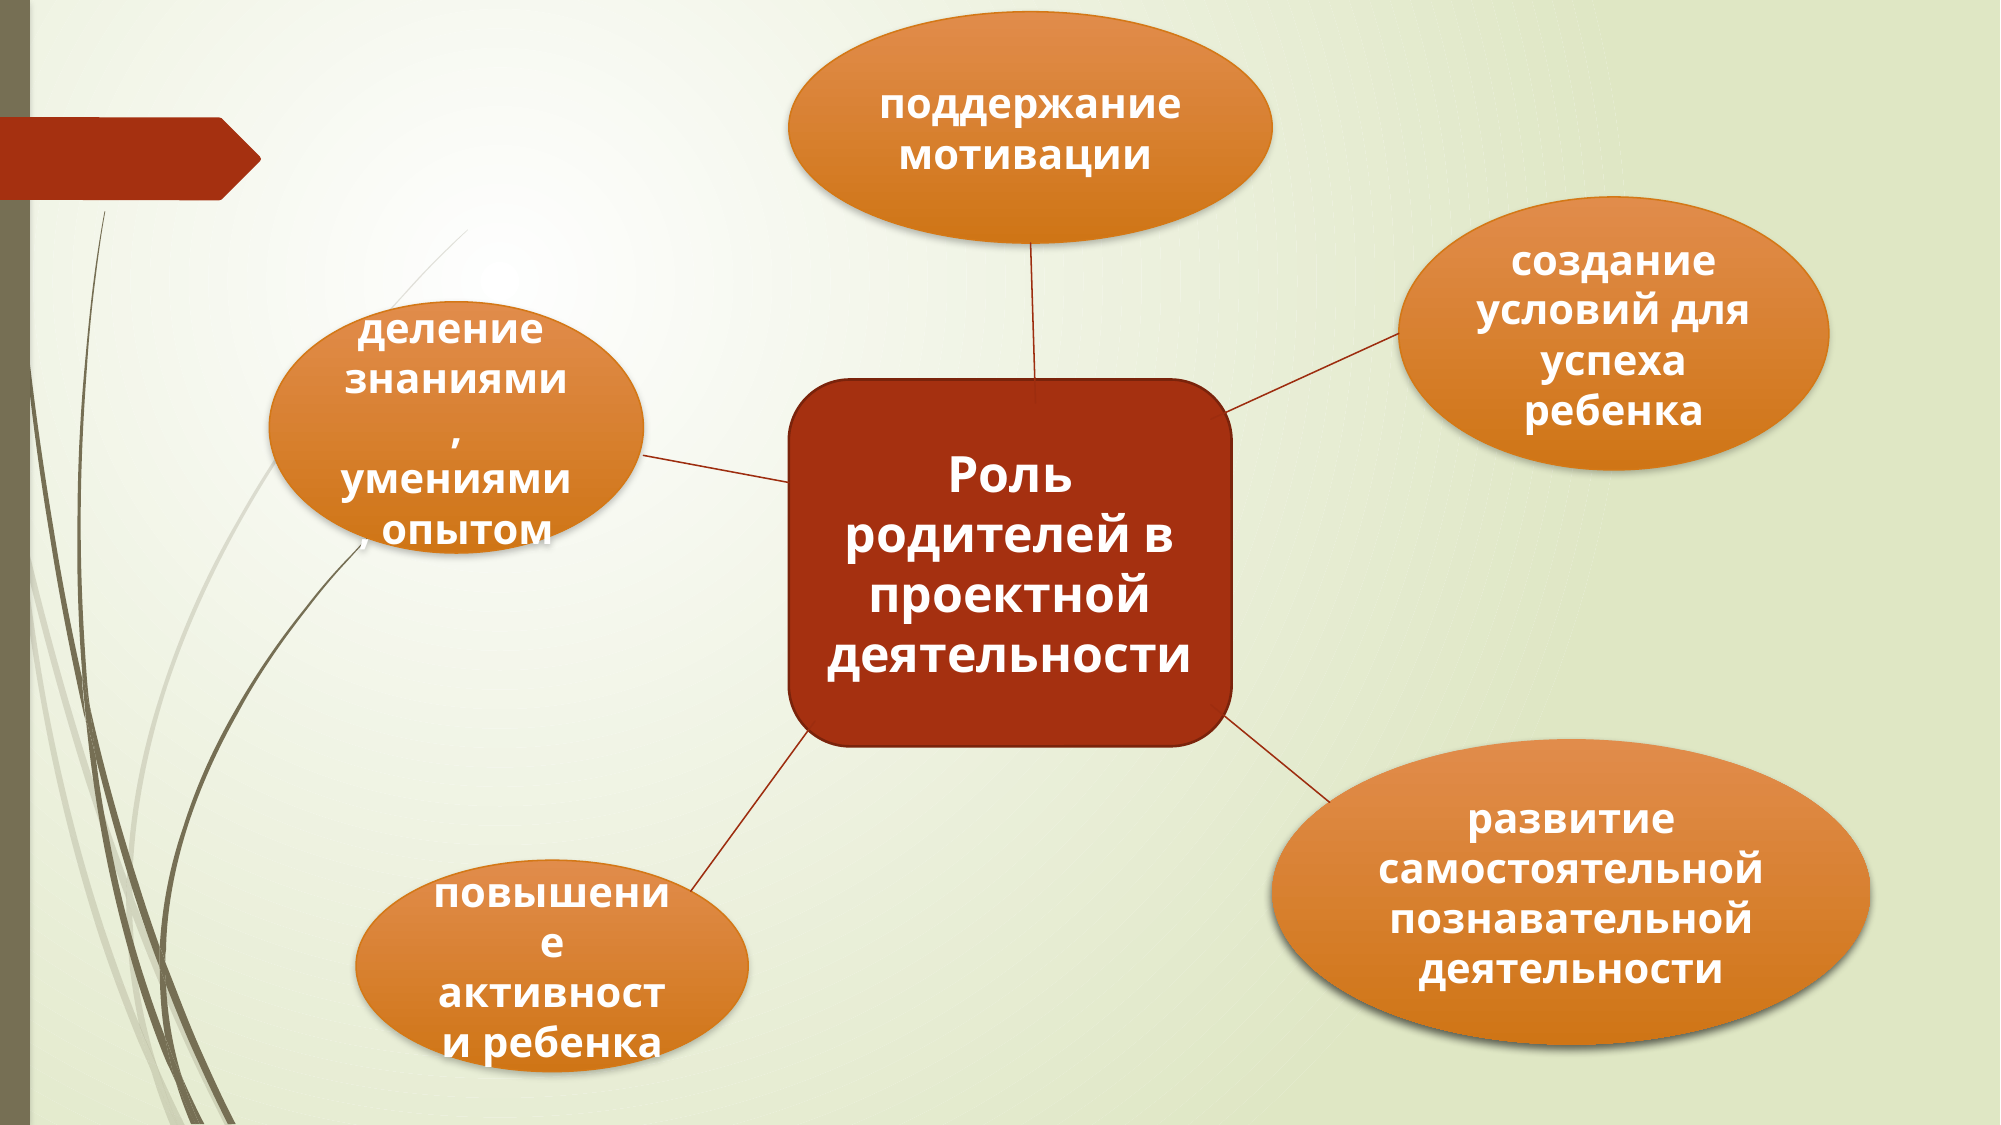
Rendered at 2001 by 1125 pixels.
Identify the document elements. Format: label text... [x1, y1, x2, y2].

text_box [1210, 333, 1400, 420]
text_box поддержание мотивации [788, 10, 1273, 244]
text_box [643, 455, 790, 483]
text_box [1030, 242, 1036, 404]
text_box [1210, 704, 1330, 803]
text_box создание условий для успеха ребенка [1398, 196, 1830, 471]
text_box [690, 720, 816, 892]
text_box деление знаниями, умениями, опытом [268, 301, 645, 554]
text_box повышение активности ребенка [355, 859, 749, 1073]
text_box Роль родителей в проектной деятельности [787, 378, 1233, 748]
text_box развитие самостоятельной познавательной деятельности [1272, 739, 1871, 1045]
